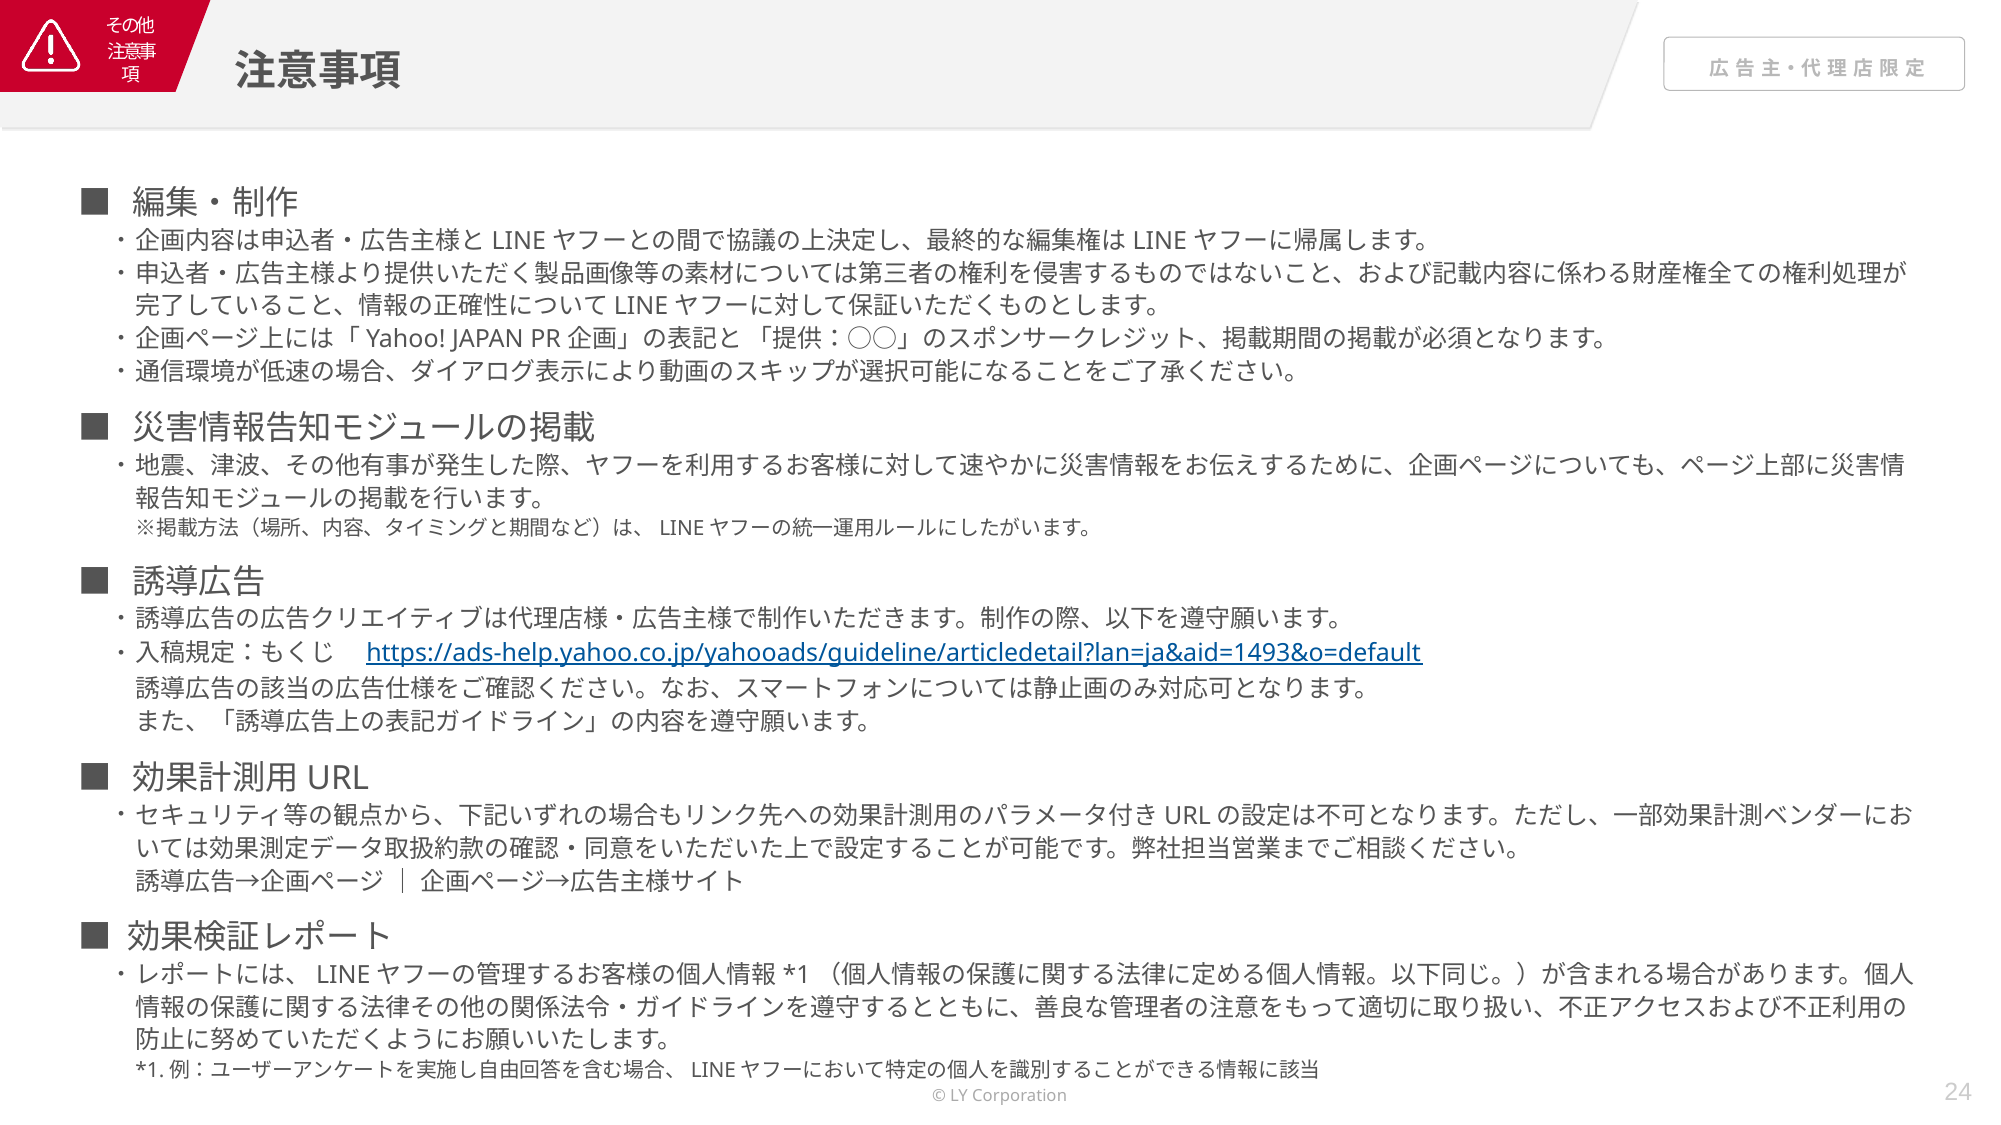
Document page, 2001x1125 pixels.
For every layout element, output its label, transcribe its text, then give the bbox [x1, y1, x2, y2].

list 注意事項 [234, 41, 1570, 97]
picture [16, 12, 84, 80]
text_box ■ 編集・制作 企画内容は申込者・広告主様とLINEヤフーとの間で協議の上決定し、最終的な編集権はLINEヤフーに帰属します。 申込者・広告主様より提供いただく製品画像等の素材については第三者の権利を侵害するものではないこと、および記載内容に係わる財産権全ての権利処理が完了していること、情報の正確性についてLINEヤフーに対して保証いただくものとします。 企画ページ上には「Yahoo! JAPAN PR企画」の表記と 「提供：○○」のスポンサークレジット、掲載期間の掲載が必須となります。 通信環境が低速の場合、ダイアログ表示により動画のスキップが選択可能になることをご了承ください。 ■ 災害情報告知モジュールの掲載 地震、津波、その他有事が発生した際、ヤフーを利用するお客様に対して速やかに災害情報をお伝えするために、企画ページについても、ページ上部に災害情報告知モジュールの掲載を行います。 ※掲載方法（場所、内容、タイミングと期間など）は、LINEヤフーの統一運用ルールにしたがいます。 ■ 誘導広告 誘導広告の広告クリエイティブは代理店様・広告主様で制作いただきます。制作の際、以下を遵守願います。 入稿規定：もくじ https://ads-help.yahoo.co.jp/yahooads/guideline/articledetail?lan=ja&aid=1493&o=default 誘導広告の該当の広告仕様をご確認ください。なお、スマートフォンについては静止画のみ対応可となります。 また、「誘導広告上の表記ガイドライン」の内容を遵守願います。 ■ 効果計測用URL セキュリティ等の観点から、下記いずれの場合もリンク先への効果計測用のパラメータ付きURLの設定は不可となります。ただし、一部効果計測ベンダーにおいては効果測定データ取扱約款の確認・同意をいただいた上で設定することが可能です。弊社担当営業までご相談ください。 誘導広告→企画ページ ｜ 企画ページ→広告主様サイト ■ 効果検証レポート レポートには、LINEヤフーの管理するお客様の個人情報*1（個人情報の保護に関する法律に定める個人情報。以下同じ。）が含まれる場合があります。個人情報の保護に関する法律その他の関係法令・ガイドラインを遵守するとともに、善良な管理者の注意をもって適切に取り扱い、不正アクセスおよび不正利用の防止に努めていただくようにお願いいたします。 *1.例：ユーザーアンケートを実施し自由回答を含む場合、LINEヤフーにおいて特定の個人を識別することができる情報に該当 [78, 177, 1922, 1082]
list その他 注意事項 [98, 12, 170, 81]
